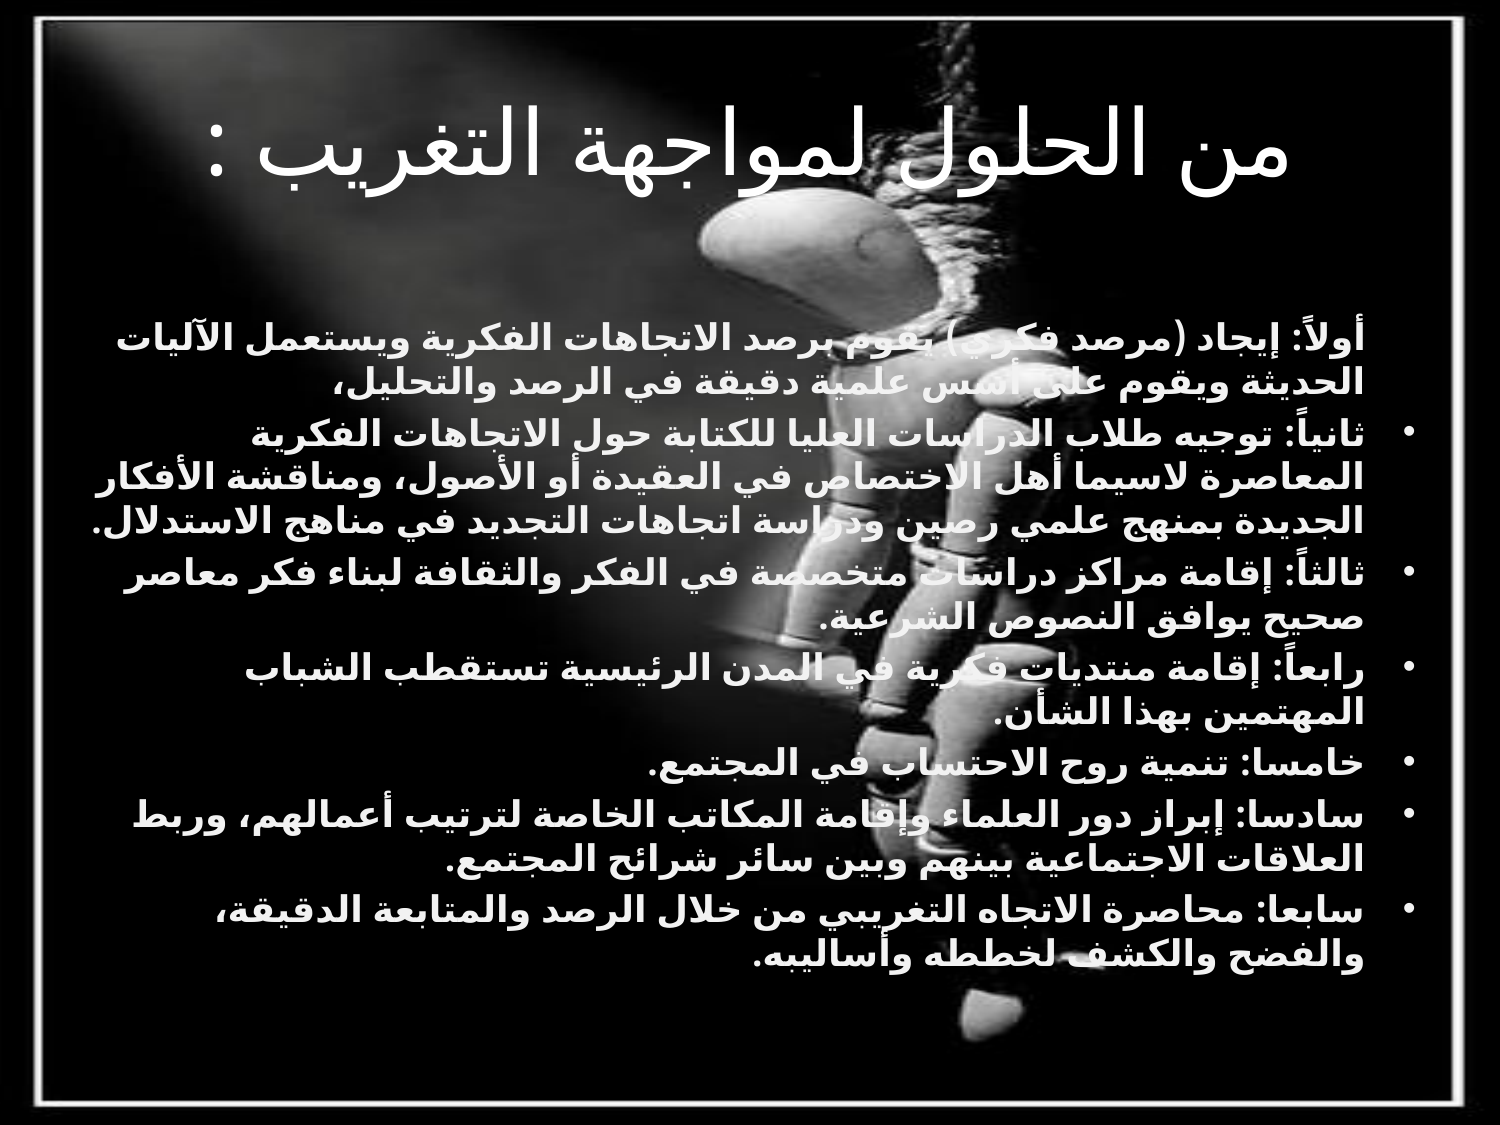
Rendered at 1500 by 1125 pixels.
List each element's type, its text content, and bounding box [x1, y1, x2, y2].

title من الحلول لمواجهة التغريب : [75, 45, 1425, 233]
list أولاً: إيجاد (مرصد فكري) يقوم برصد الاتجاهات الفكرية ويستعمل الآليات الحديثة ويقوم على أسس علمية دقيقة في الرصد والتحليل، ثانياً: توجيه طلاب الدراسات العليا للكتابة حول الاتجاهات الفكرية المعاصرة لاسيما أهل الاختصاص في العقيدة أو الأصول، ومناقشة الأفكار الجديدة بمنهج علمي رصين ودراسة اتجاهات التجديد في مناهج الاستدلال. ثالثاً: إقامة مراكز دراسات متخصصة في الفكر والثقافة لبناء فكر معاصر صحيح يوافق النصوص الشرعية. رابعاً: إقامة منتديات فكرية في المدن الرئيسية تستقطب الشباب المهتمين بهذا الشأن. خامسا: تنمية روح الاحتساب في المجتمع. سادسا: إبراز دور العلماء وإقامة المكاتب الخاصة لترتيب أعمالهم، وربط العلاقات الاجتماعية بينهم وبين سائر شرائح المجتمع. سابعا: محاصرة الاتجاه التغريبي من خلال الرصد والمتابعة الدقيقة، والفضح والكشف لخططه وأساليبه. [75, 262, 1425, 1005]
picture [0, 0, 1500, 1125]
